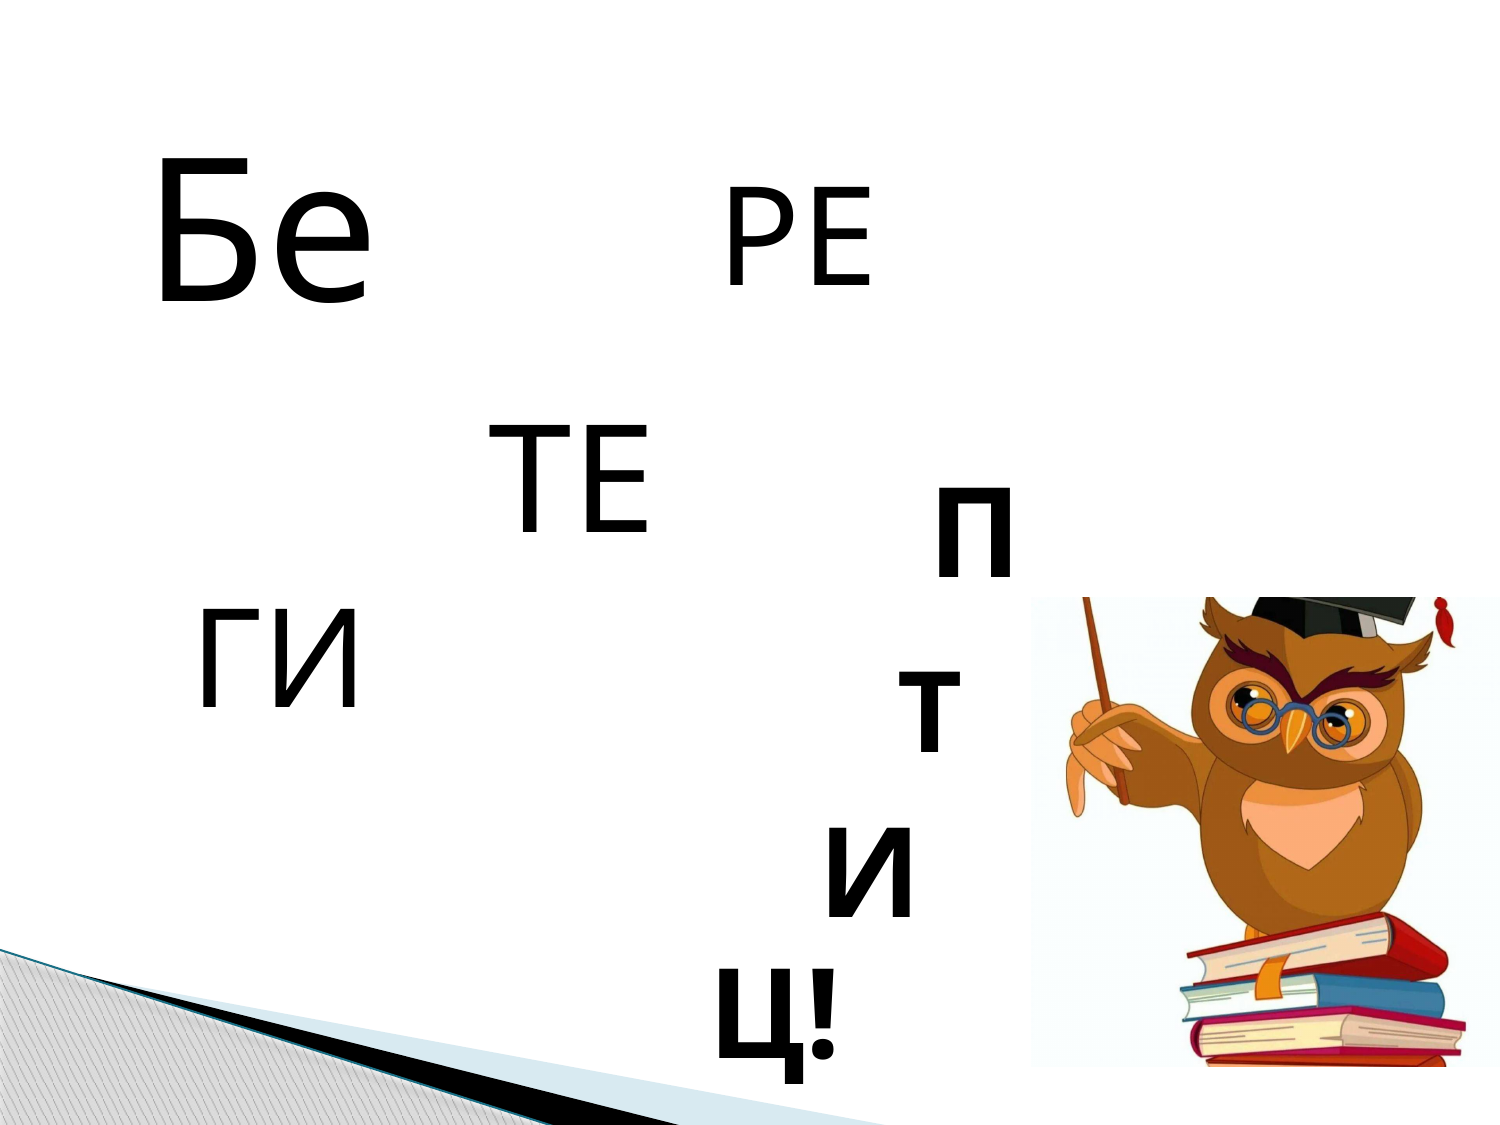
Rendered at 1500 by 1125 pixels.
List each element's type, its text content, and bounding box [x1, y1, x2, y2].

text_box ГИ [175, 562, 422, 743]
text_box Ц! [693, 925, 857, 1091]
text_box ТЕ [474, 374, 671, 570]
text_box РЕ [703, 140, 926, 321]
text_box Бе [128, 93, 434, 349]
text_box П [914, 445, 1038, 610]
text_box Т [882, 632, 978, 783]
text_box И [804, 785, 937, 950]
picture [1031, 597, 1500, 1067]
